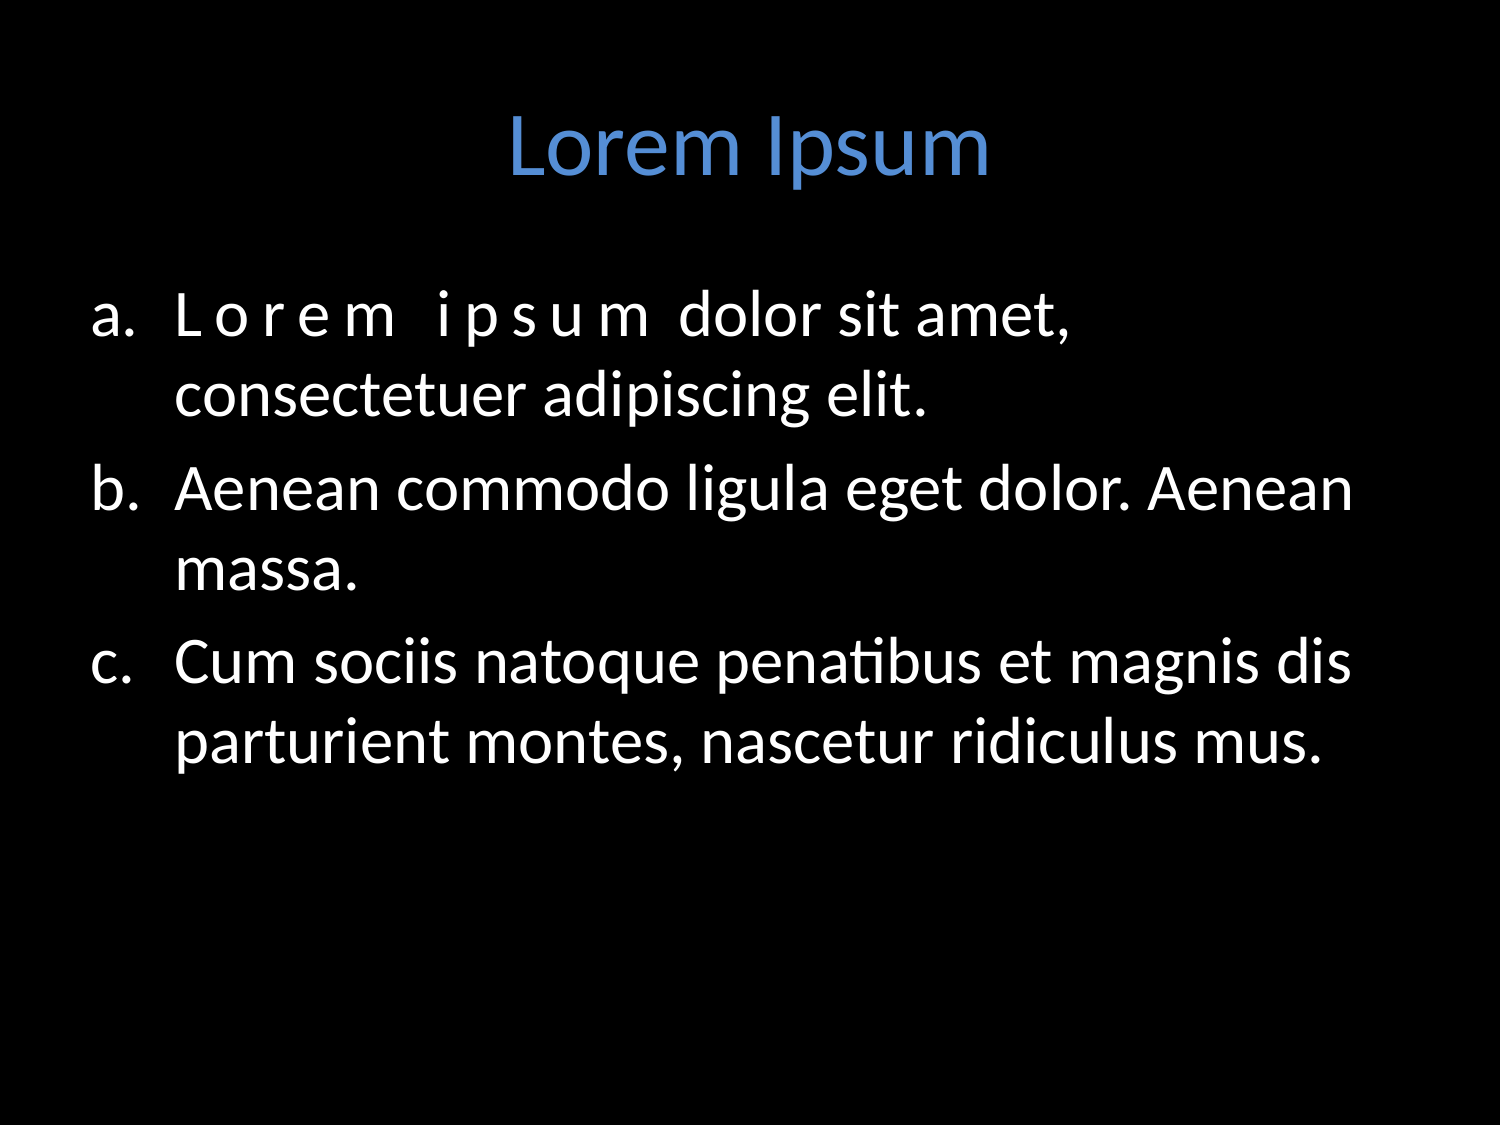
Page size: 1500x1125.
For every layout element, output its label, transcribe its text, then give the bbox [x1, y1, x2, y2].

list Lorem ipsum dolor sit amet, consectetuer adipiscing elit. Aenean commodo ligula eget dolor. Aenean massa. Cum sociis natoque penatibus et magnis dis parturient montes, nascetur ridiculus mus. [75, 262, 1425, 1005]
title Lorem Ipsum [75, 45, 1425, 233]
